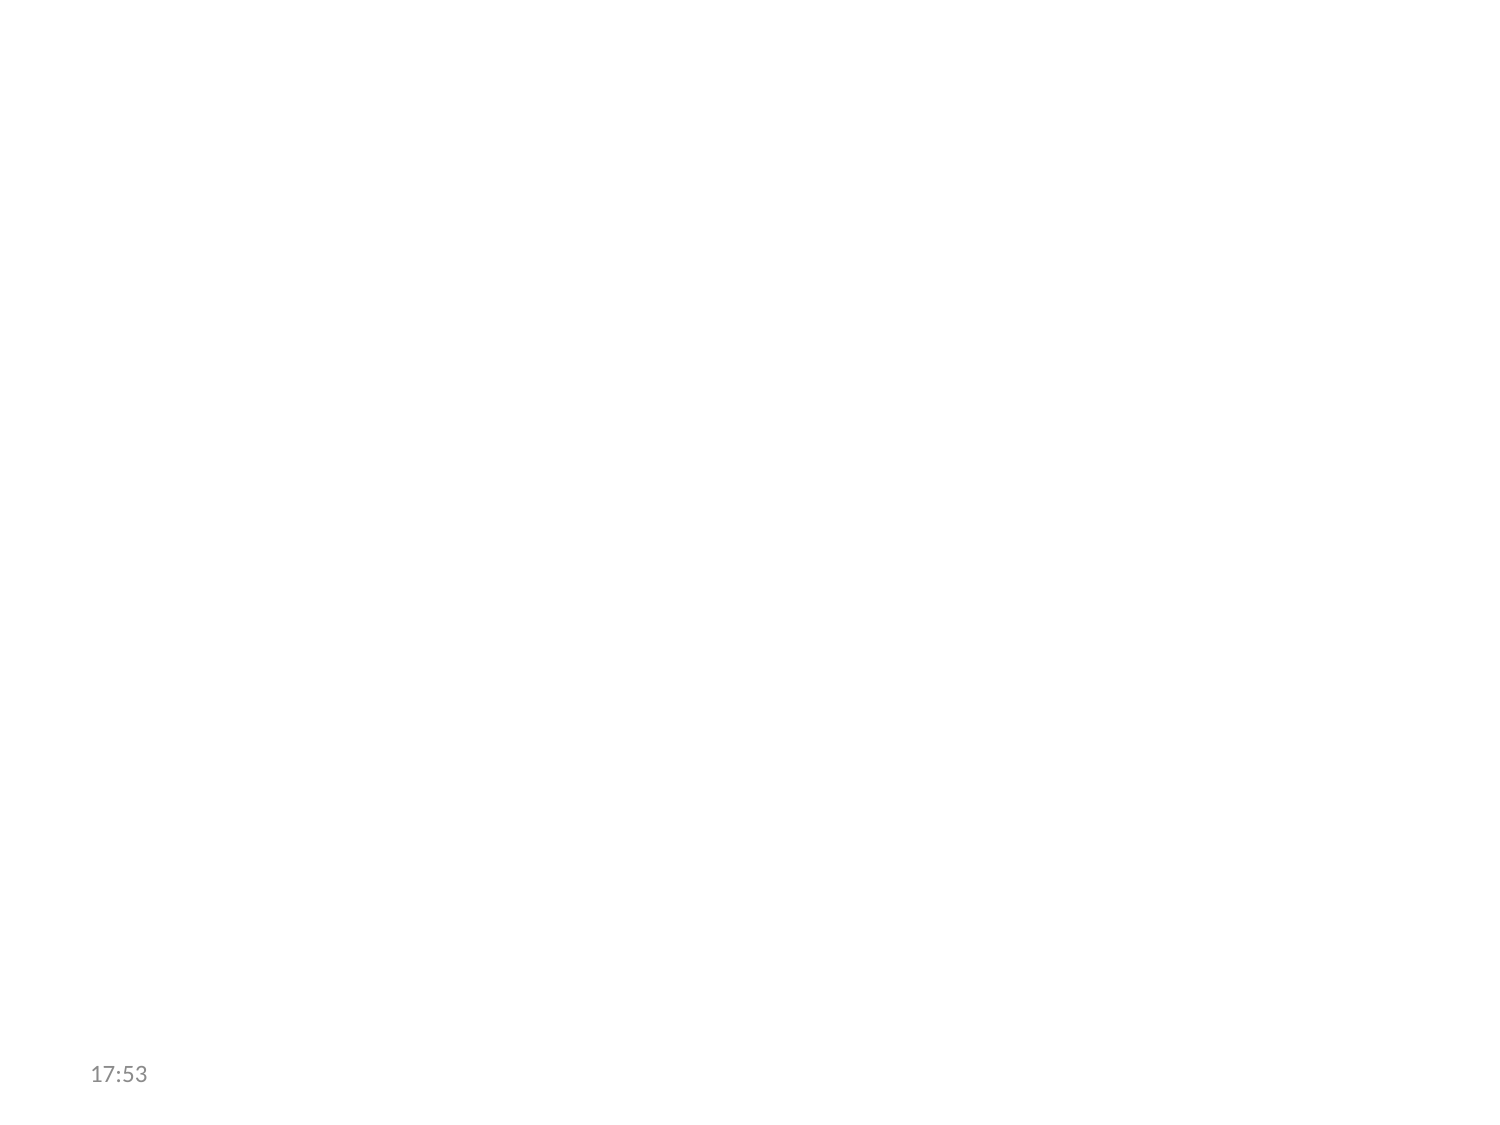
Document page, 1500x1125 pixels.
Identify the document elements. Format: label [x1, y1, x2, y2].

slide_number [75, 1042, 425, 1103]
